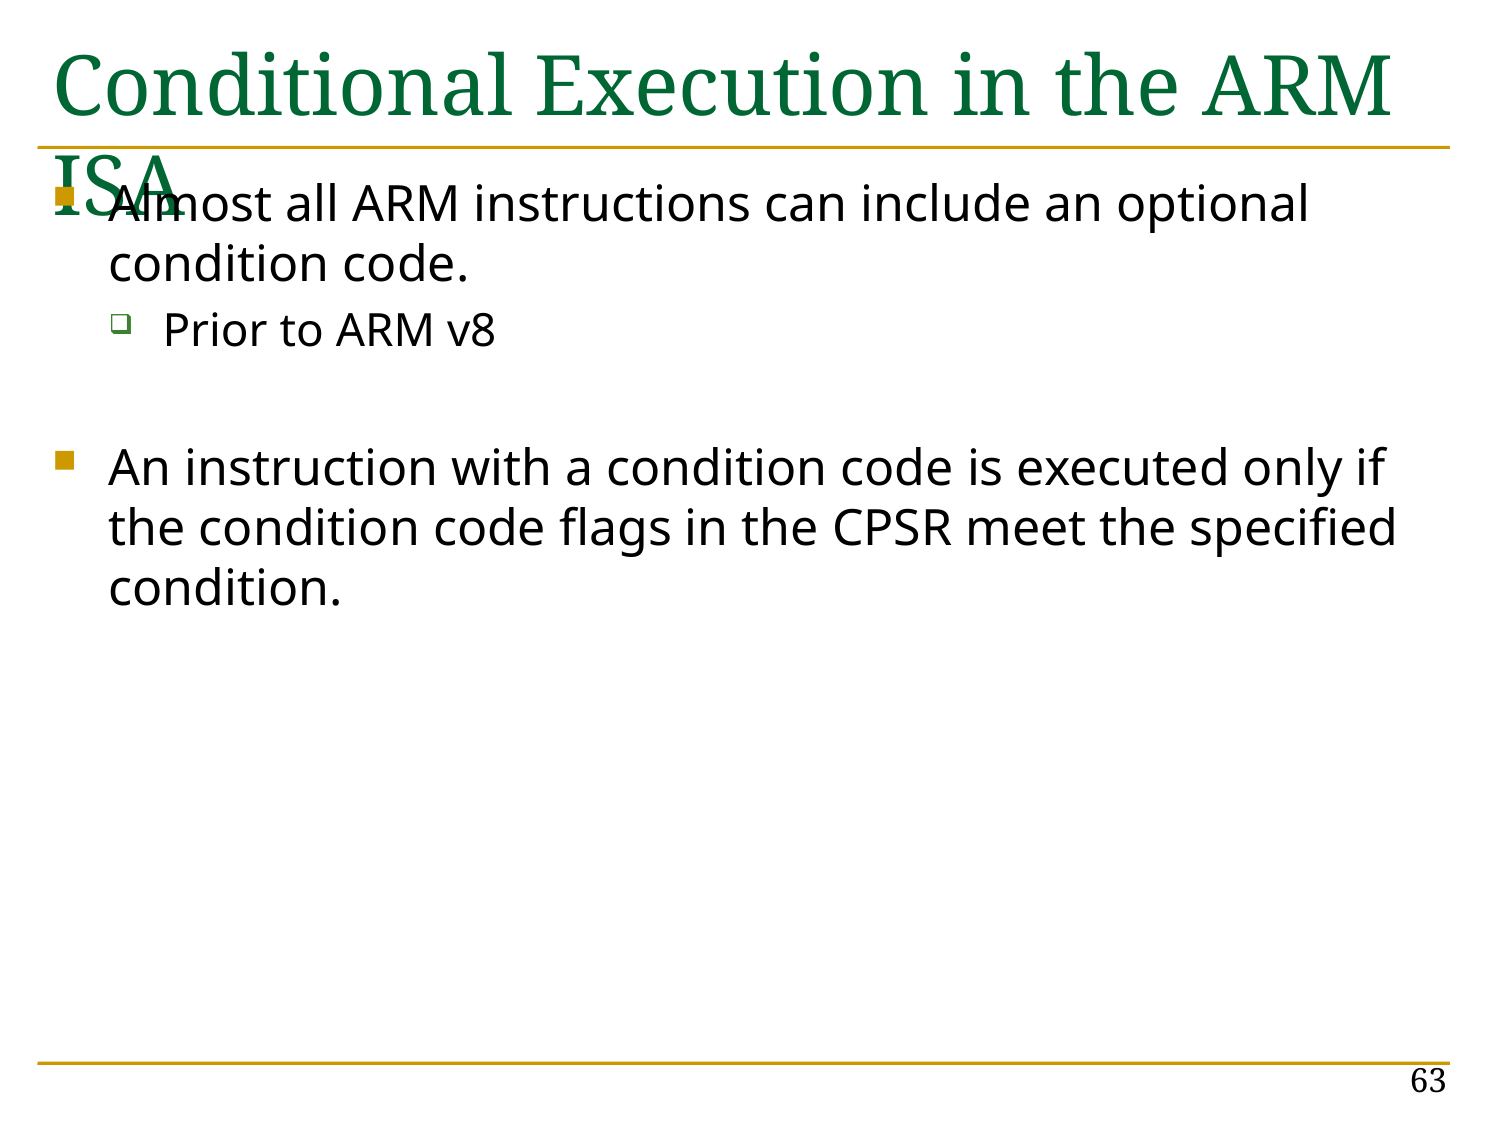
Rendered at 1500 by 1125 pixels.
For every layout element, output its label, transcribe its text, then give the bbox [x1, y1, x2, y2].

title Conditional Execution in the ARM ISA [37, 24, 1450, 163]
slide_number 63 [1111, 1036, 1462, 1112]
list Almost all ARM instructions can include an optional condition code. Prior to ARM v8 An instruction with a condition code is executed only if the condition code flags in the CPSR meet the specified condition. [37, 163, 1450, 1016]
